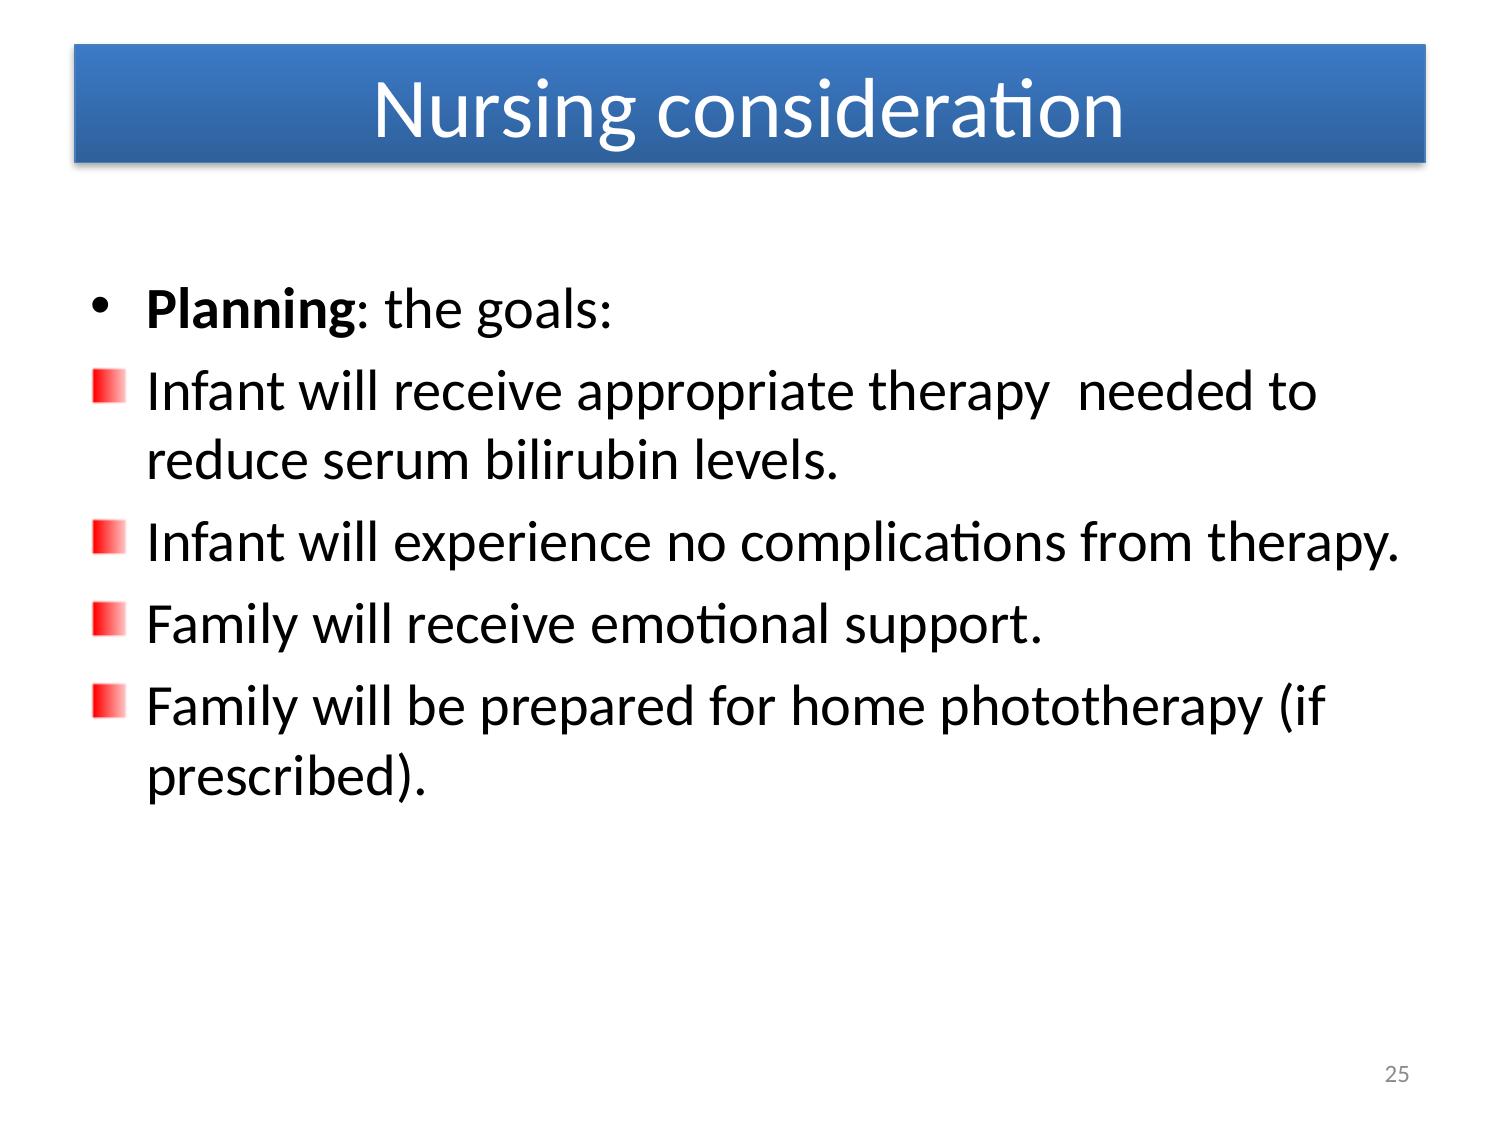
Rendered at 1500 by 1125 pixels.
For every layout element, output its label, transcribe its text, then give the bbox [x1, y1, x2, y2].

list Planning: the goals: Infant will receive appropriate therapy needed to reduce serum bilirubin levels. Infant will experience no complications from therapy. Family will receive emotional support. Family will be prepared for home phototherapy (if prescribed). [75, 262, 1425, 1005]
title Nursing consideration [74, 44, 1426, 163]
picture [90, 599, 131, 641]
picture [90, 517, 131, 559]
picture [90, 681, 131, 723]
slide_number 25 [1074, 1042, 1425, 1103]
picture [90, 366, 131, 408]
